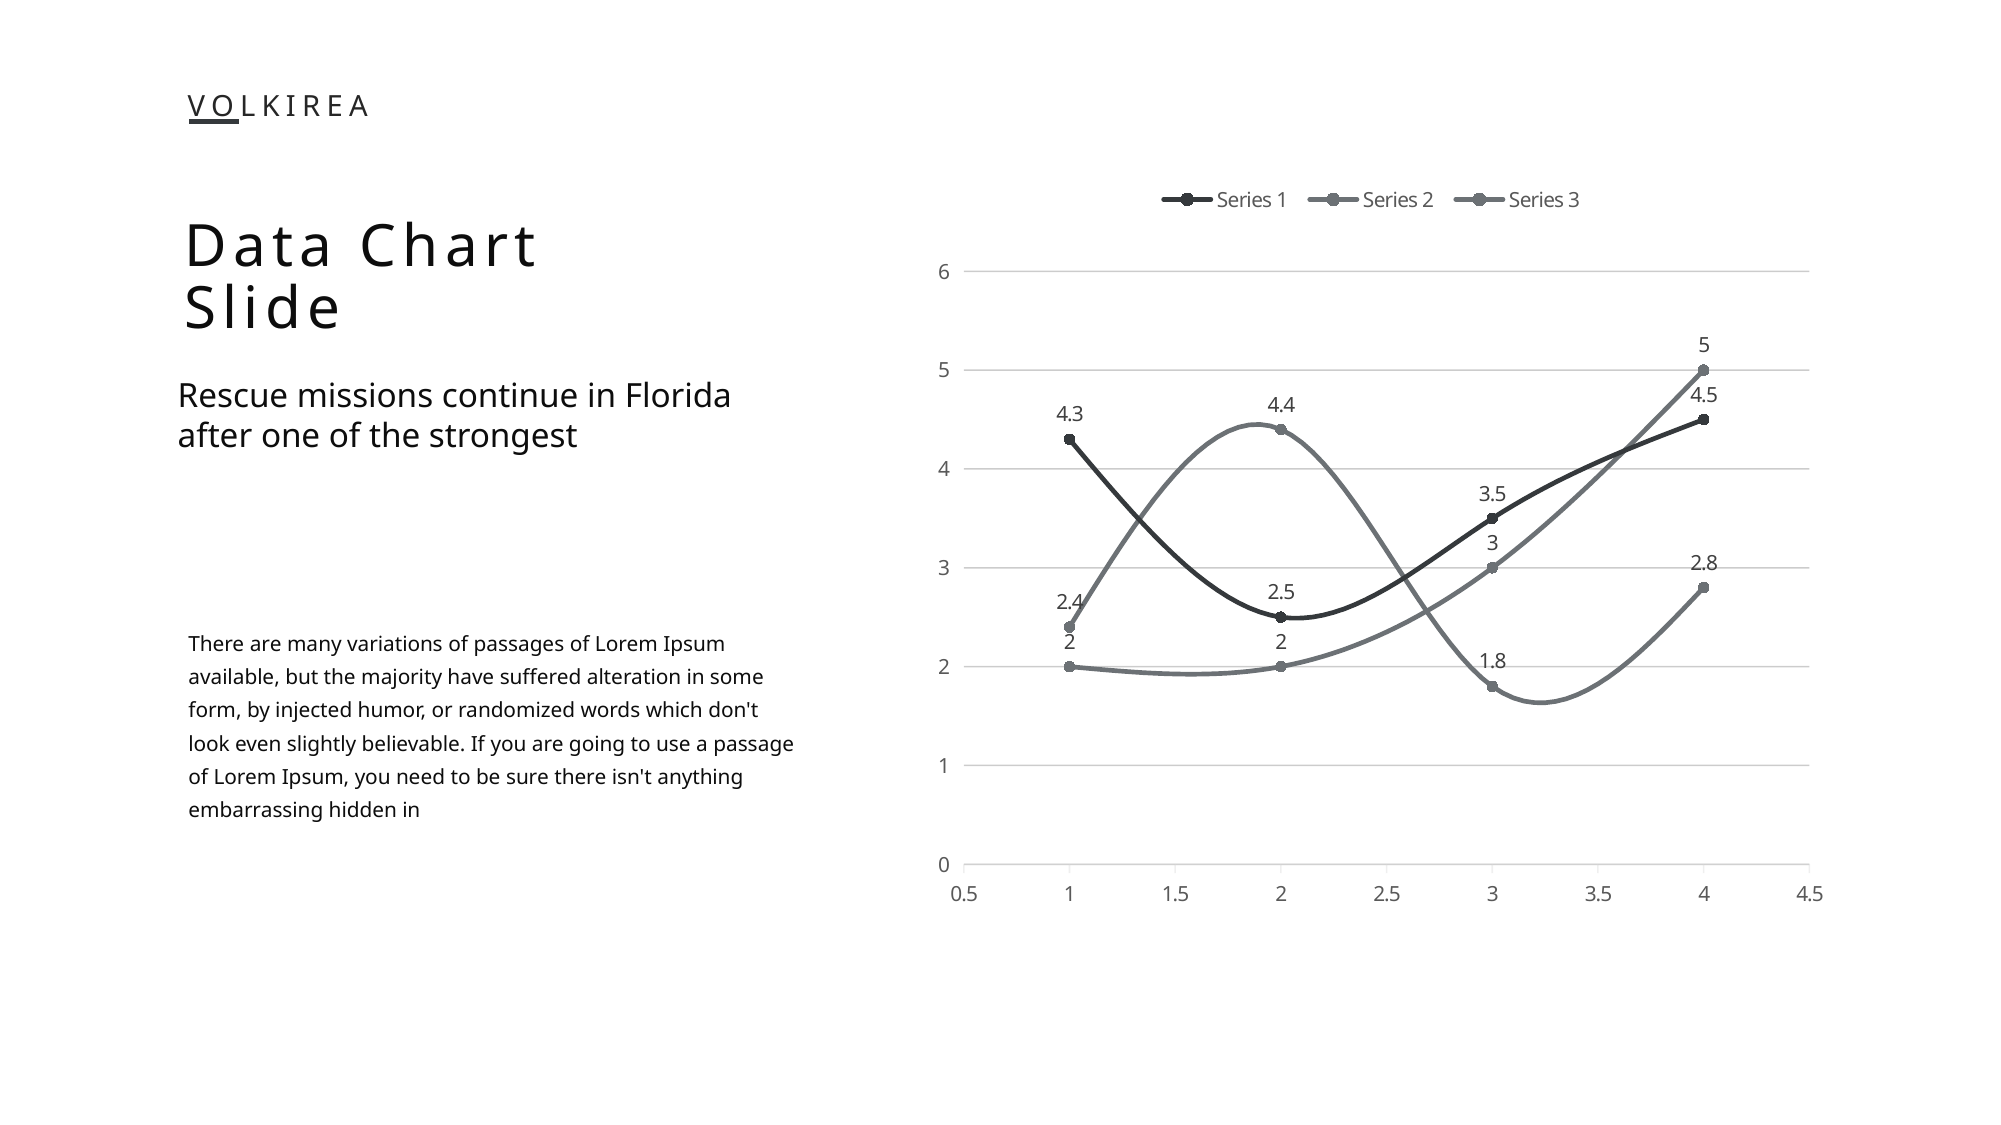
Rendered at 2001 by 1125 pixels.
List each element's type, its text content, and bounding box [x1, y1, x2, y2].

text_box Data Chart Slide [169, 208, 665, 348]
text_box VOLKIREA [172, 79, 403, 130]
text_box Rescue missions continue in Florida after one of the strongest [162, 366, 808, 462]
text_box There are many variations of passages of Lorem Ipsum available, but the majority have suffered alteration in some form, by injected humor, or randomized words which don't look even slightly believable. If you are going to use a passage of Lorem Ipsum, you need to be sure there isn't anything embarrassing hidden in [173, 614, 812, 830]
chart [913, 155, 1835, 1010]
